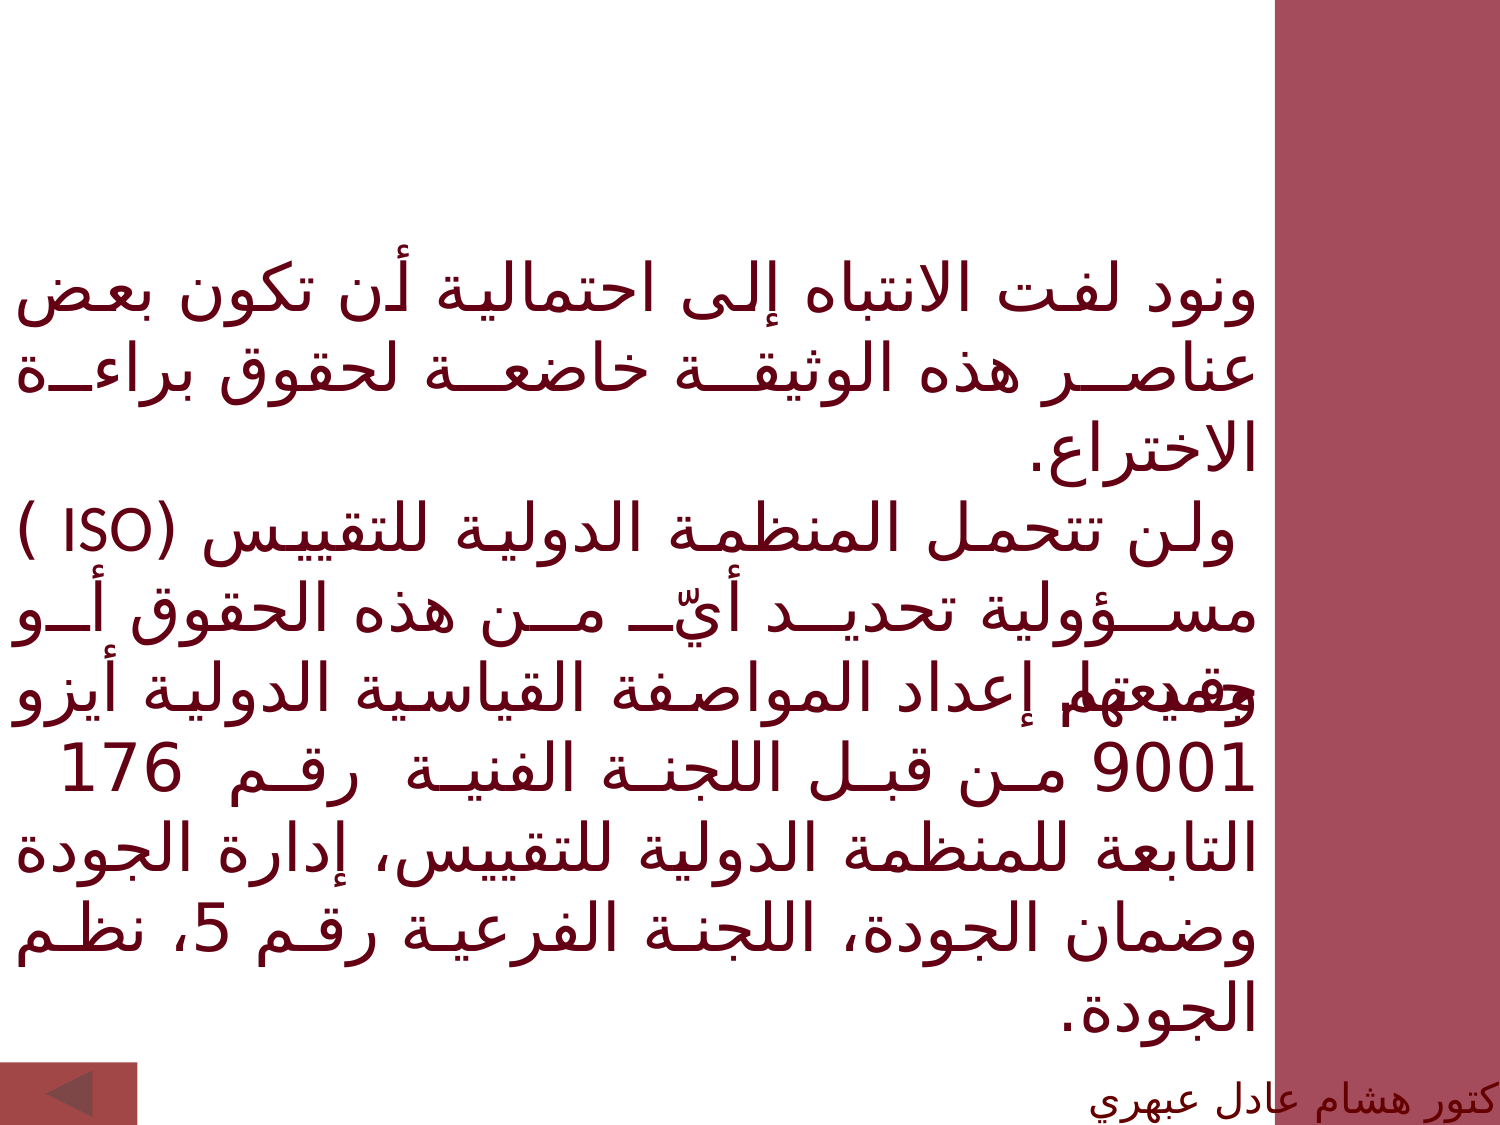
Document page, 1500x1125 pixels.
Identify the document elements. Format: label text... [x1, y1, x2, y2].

text_box [0, 1060, 140, 1125]
text_box ونود لفت الانتباه إلى احتمالية أن تكون بعض عناصر هذه الوثيقة خاضعة لحقوق براءة الاختراع. ولن تتحمل المنظمة الدولية للتقييس (ISO ) مسؤولية تحديد أيّ من هذه الحقوق أو جميعها. [0, 237, 1275, 637]
text_box الدكتور هشام عادل عبهري [1073, 1064, 1500, 1125]
text_box [1273, 0, 1500, 1064]
text_box وقد تم إعداد المواصفة القياسية الدولية أيزو 9001 من قبل اللجنة الفنية رقم 176 التابعة للمنظمة الدولية للتقييس، إدارة الجودة وضمان الجودة، اللجنة الفرعية رقم 5، نظم الجودة. [0, 637, 1275, 1052]
